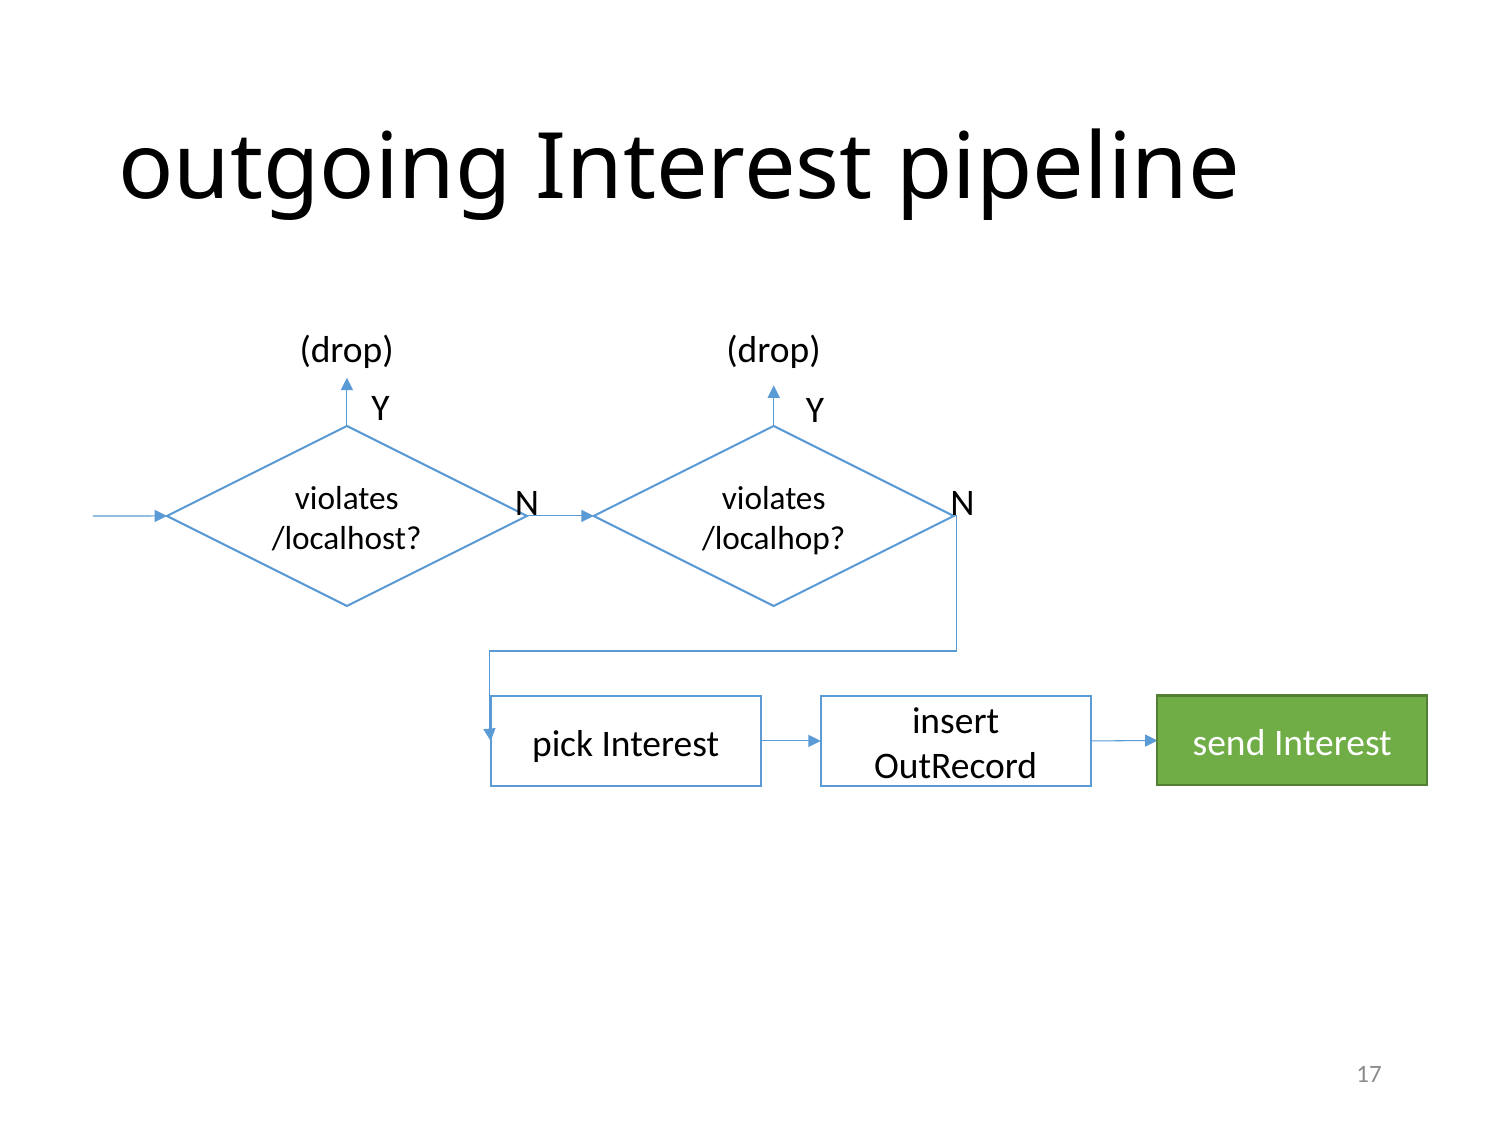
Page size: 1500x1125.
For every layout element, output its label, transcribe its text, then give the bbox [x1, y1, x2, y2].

text_box Y [356, 378, 405, 435]
text_box N [935, 470, 990, 531]
text_box Y [791, 377, 840, 438]
title outgoing Interest pipeline [103, 59, 1397, 278]
text_box violates /localhop? [593, 424, 935, 515]
text_box violates /localhost? [166, 424, 499, 608]
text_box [490, 515, 954, 741]
text_box N [499, 470, 554, 515]
text_box insert OutRecord [820, 695, 1092, 787]
text_box (drop) [711, 318, 836, 378]
slide_number 17 [1059, 1042, 1397, 1103]
text_box pick Interest [490, 741, 762, 787]
text_box (drop) [284, 318, 409, 378]
text_box send Interest [1156, 694, 1428, 786]
